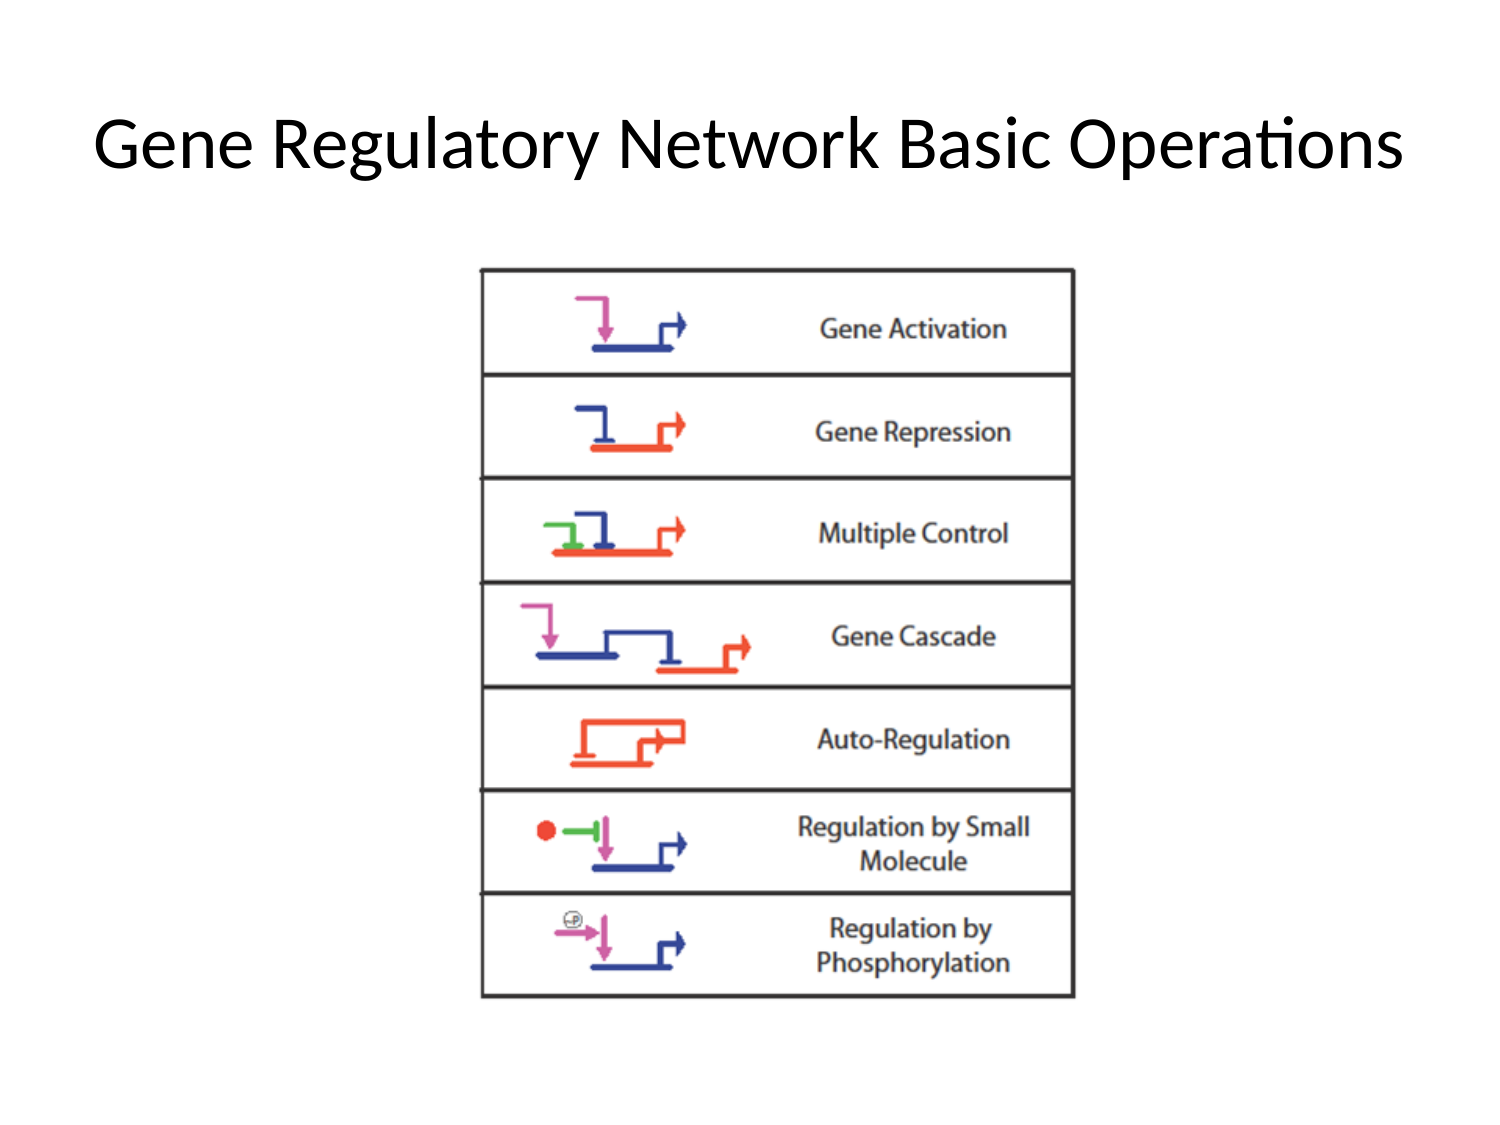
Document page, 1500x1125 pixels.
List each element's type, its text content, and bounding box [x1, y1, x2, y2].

picture [449, 262, 1107, 1005]
title Gene Regulatory Network Basic Operations [75, 45, 1425, 233]
